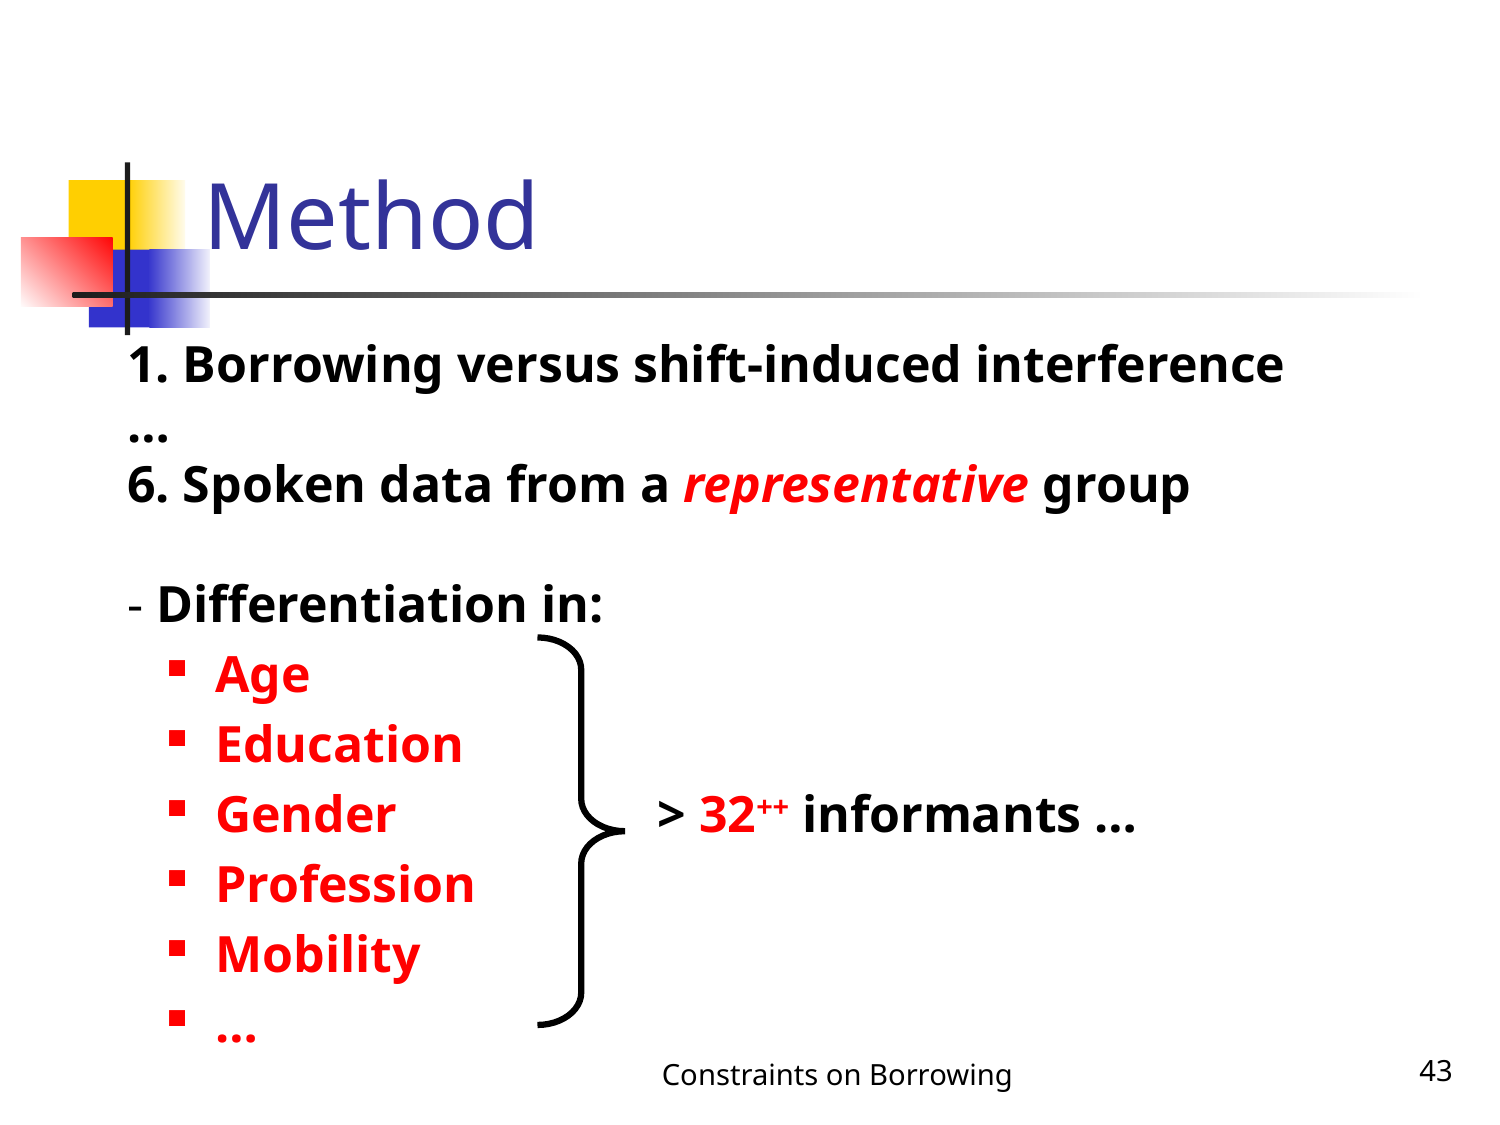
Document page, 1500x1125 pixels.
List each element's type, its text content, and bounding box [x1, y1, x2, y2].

text_box [537, 637, 625, 1025]
title Method [188, 34, 1468, 276]
text_box 1. Borrowing versus shift-induced interference … 6. Spoken data from a representative group - Differentiation in: Age Education Gender > 32++ informants … Profession Mobility … [112, 324, 1388, 1060]
footer Constraints on Borrowing [599, 1060, 1076, 1100]
slide_number 43 [1154, 1023, 1468, 1100]
